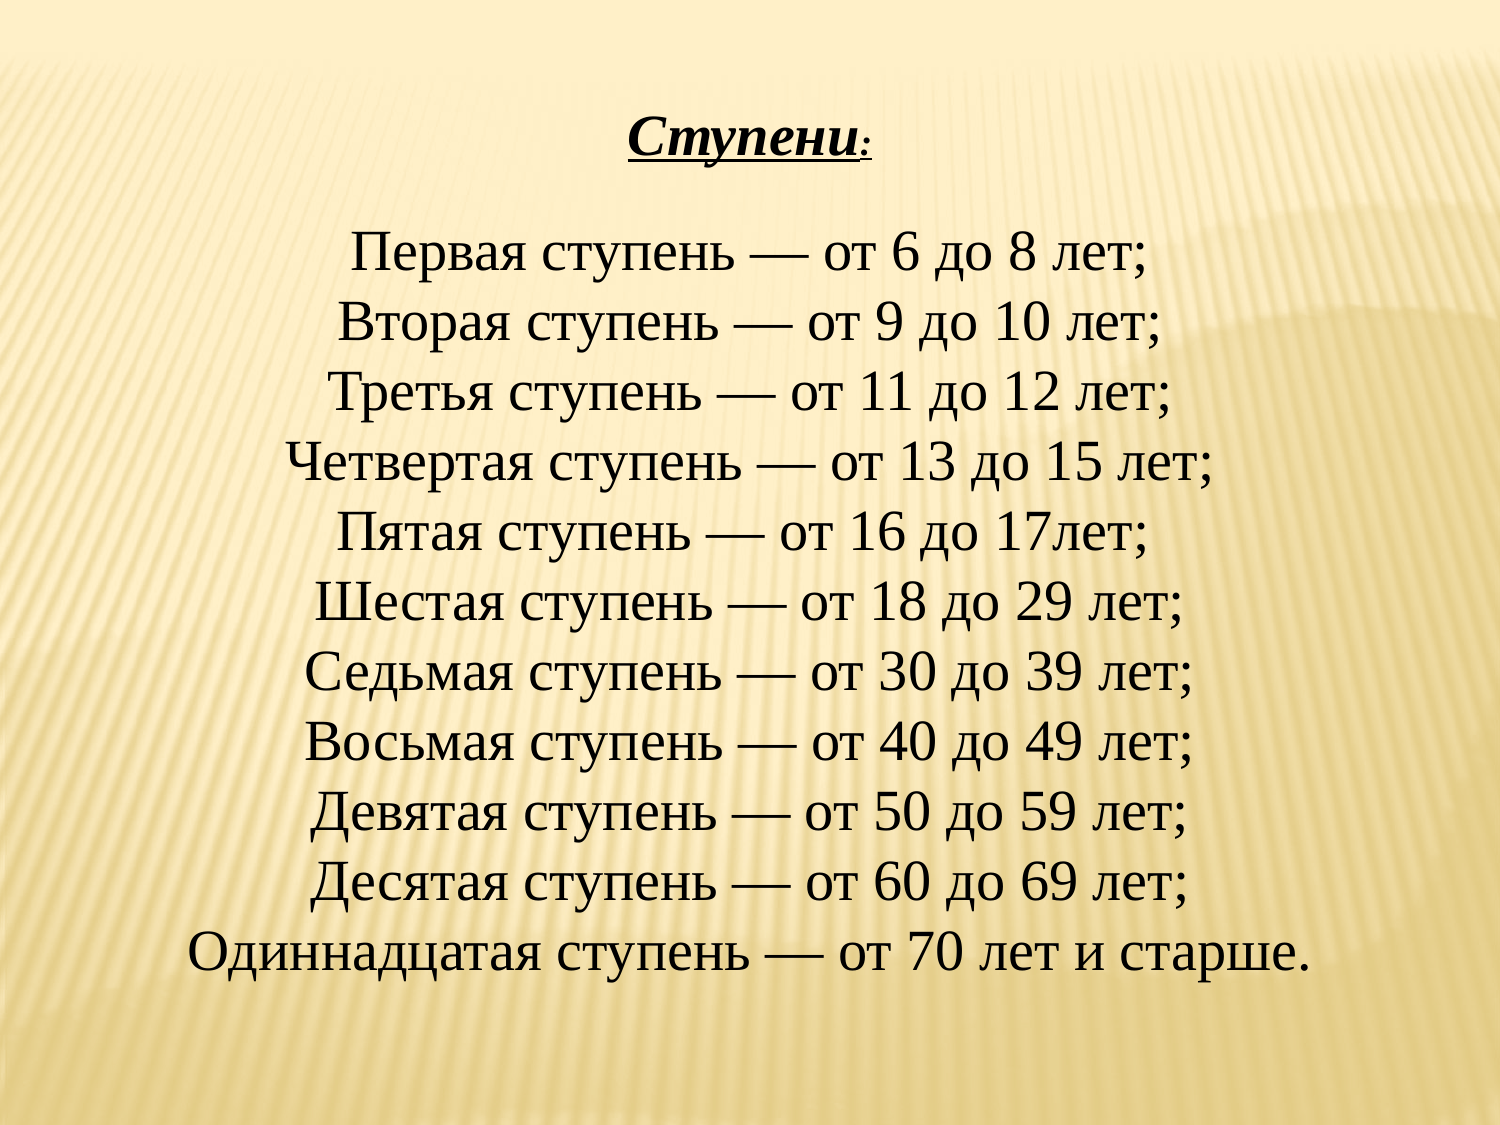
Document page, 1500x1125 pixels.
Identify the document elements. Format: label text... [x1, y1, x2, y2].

text_box Ступени: Первая ступень — от 6 до 8 лет; Вторая ступень — от 9 до 10 лет; Третья ступень — от 11 до 12 лет; Четвертая ступень — от 13 до 15 лет; Пятая ступень — от 16 до 17лет; Шестая ступень — от 18 до 29 лет; Седьмая ступень — от 30 до 39 лет; Восьмая ступень — от 40 до 49 лет; Девятая ступень — от 50 до 59 лет; Десятая ступень — от 60 до 69 лет; Одиннадцатая ступень — от 70 лет и старше. [0, 89, 1500, 990]
